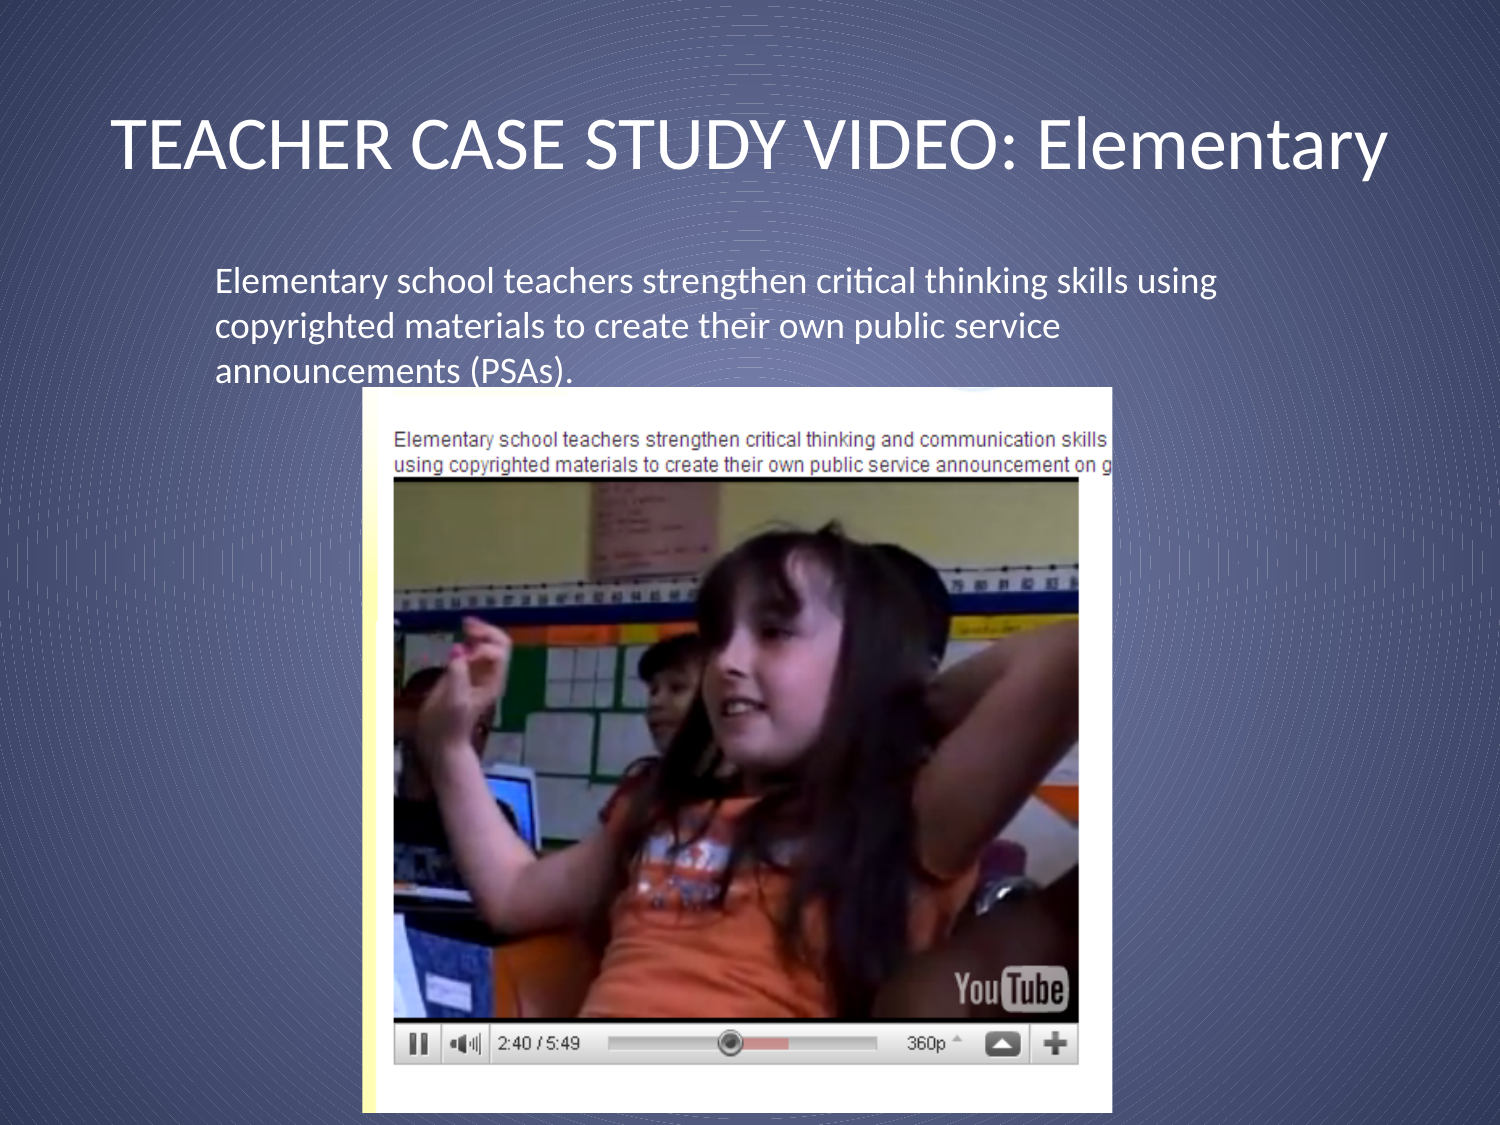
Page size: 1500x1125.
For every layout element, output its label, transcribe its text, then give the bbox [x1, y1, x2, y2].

picture [362, 387, 1113, 1113]
title TEACHER CASE STUDY VIDEO: Elementary [75, 45, 1425, 233]
text_box Elementary school teachers strengthen critical thinking skills using copyrighted materials to create their own public service announcements (PSAs). [200, 248, 1288, 399]
